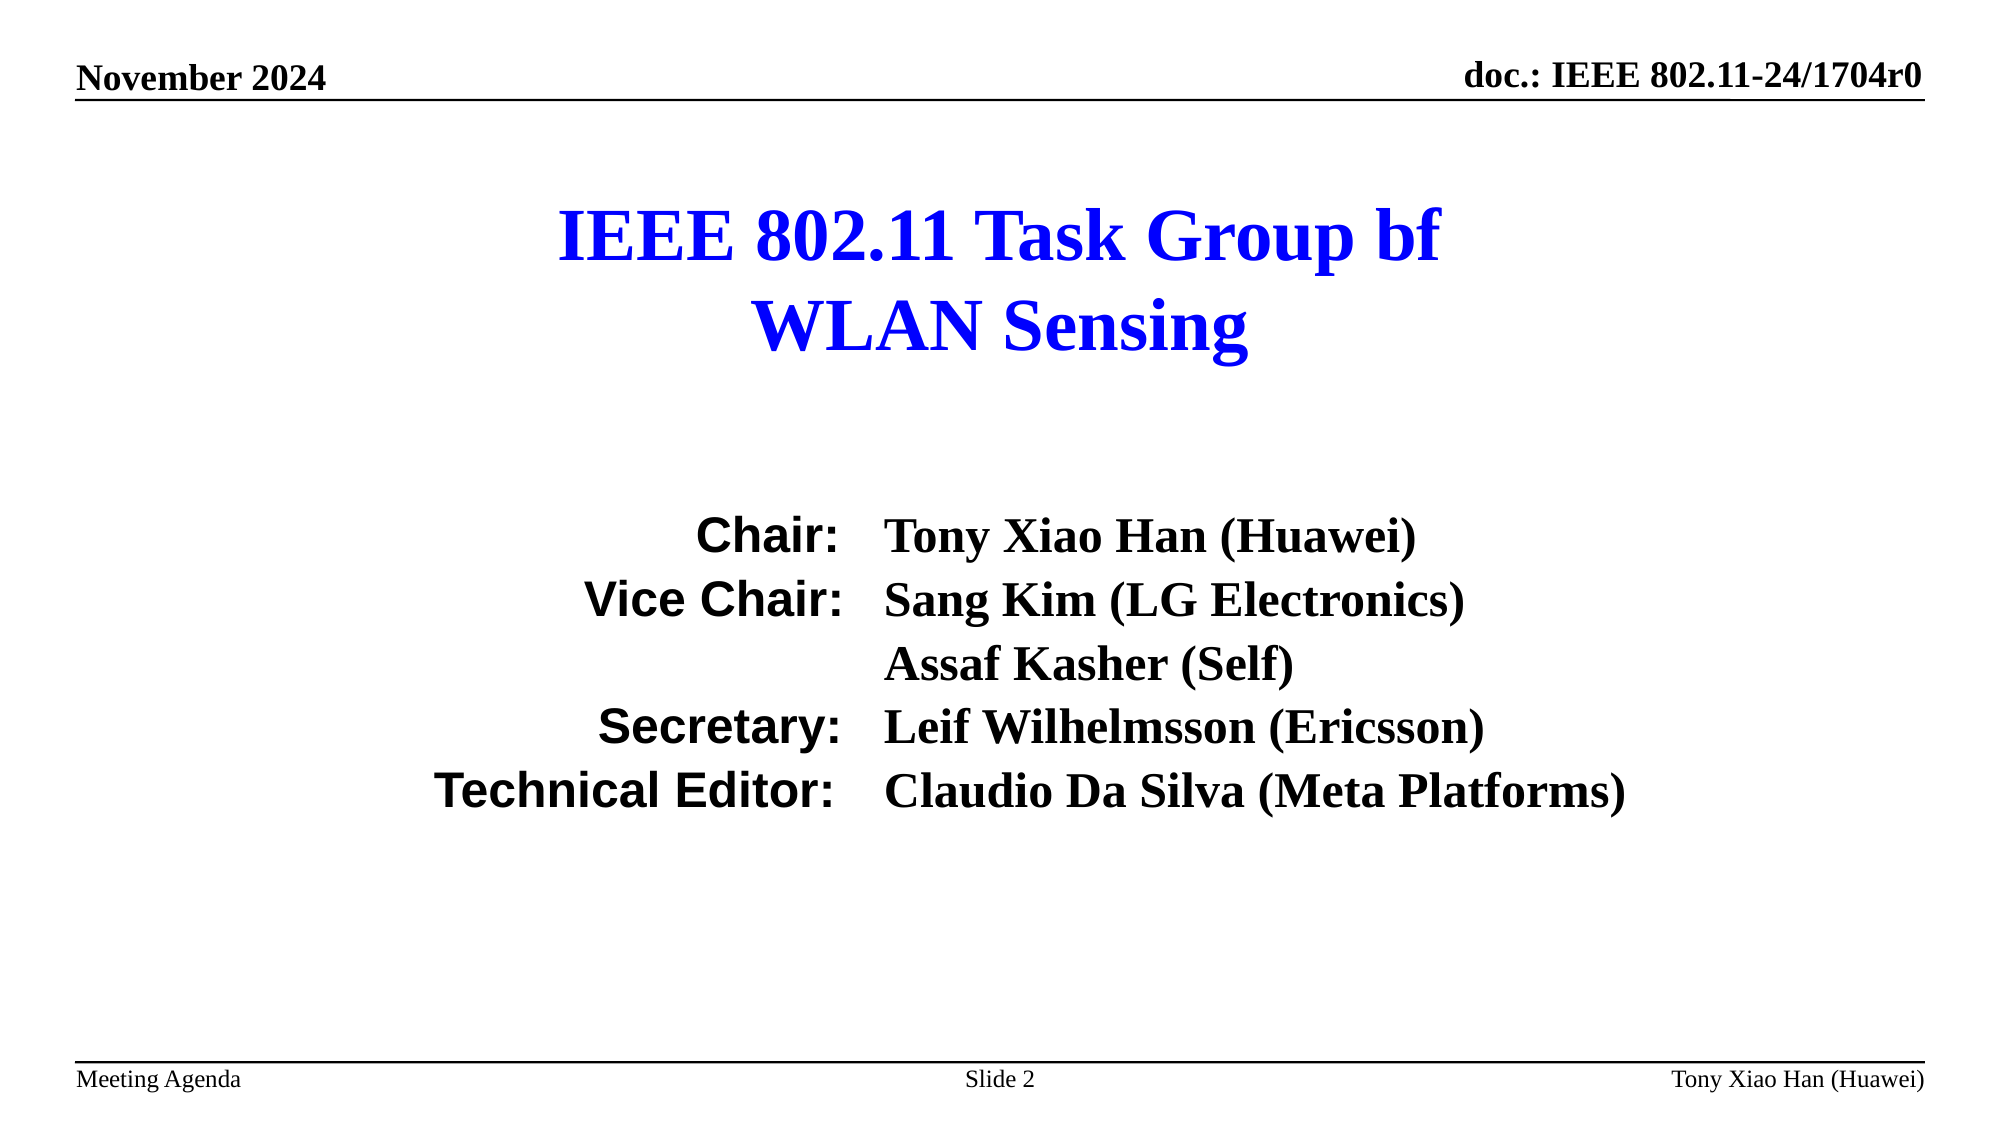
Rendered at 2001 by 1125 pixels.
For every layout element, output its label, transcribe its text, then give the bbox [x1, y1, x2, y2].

list Chair: Tony Xiao Han (Huawei) Vice Chair: Sang Kim (LG Electronics) Assaf Kasher (Self) Secretary: Leif Wilhelmsson (Ericsson) Technical Editor: Claudio Da Silva (Meta Platforms) [212, 437, 1850, 988]
title IEEE 802.11 Task Group bf WLAN Sensing [75, 212, 1925, 388]
